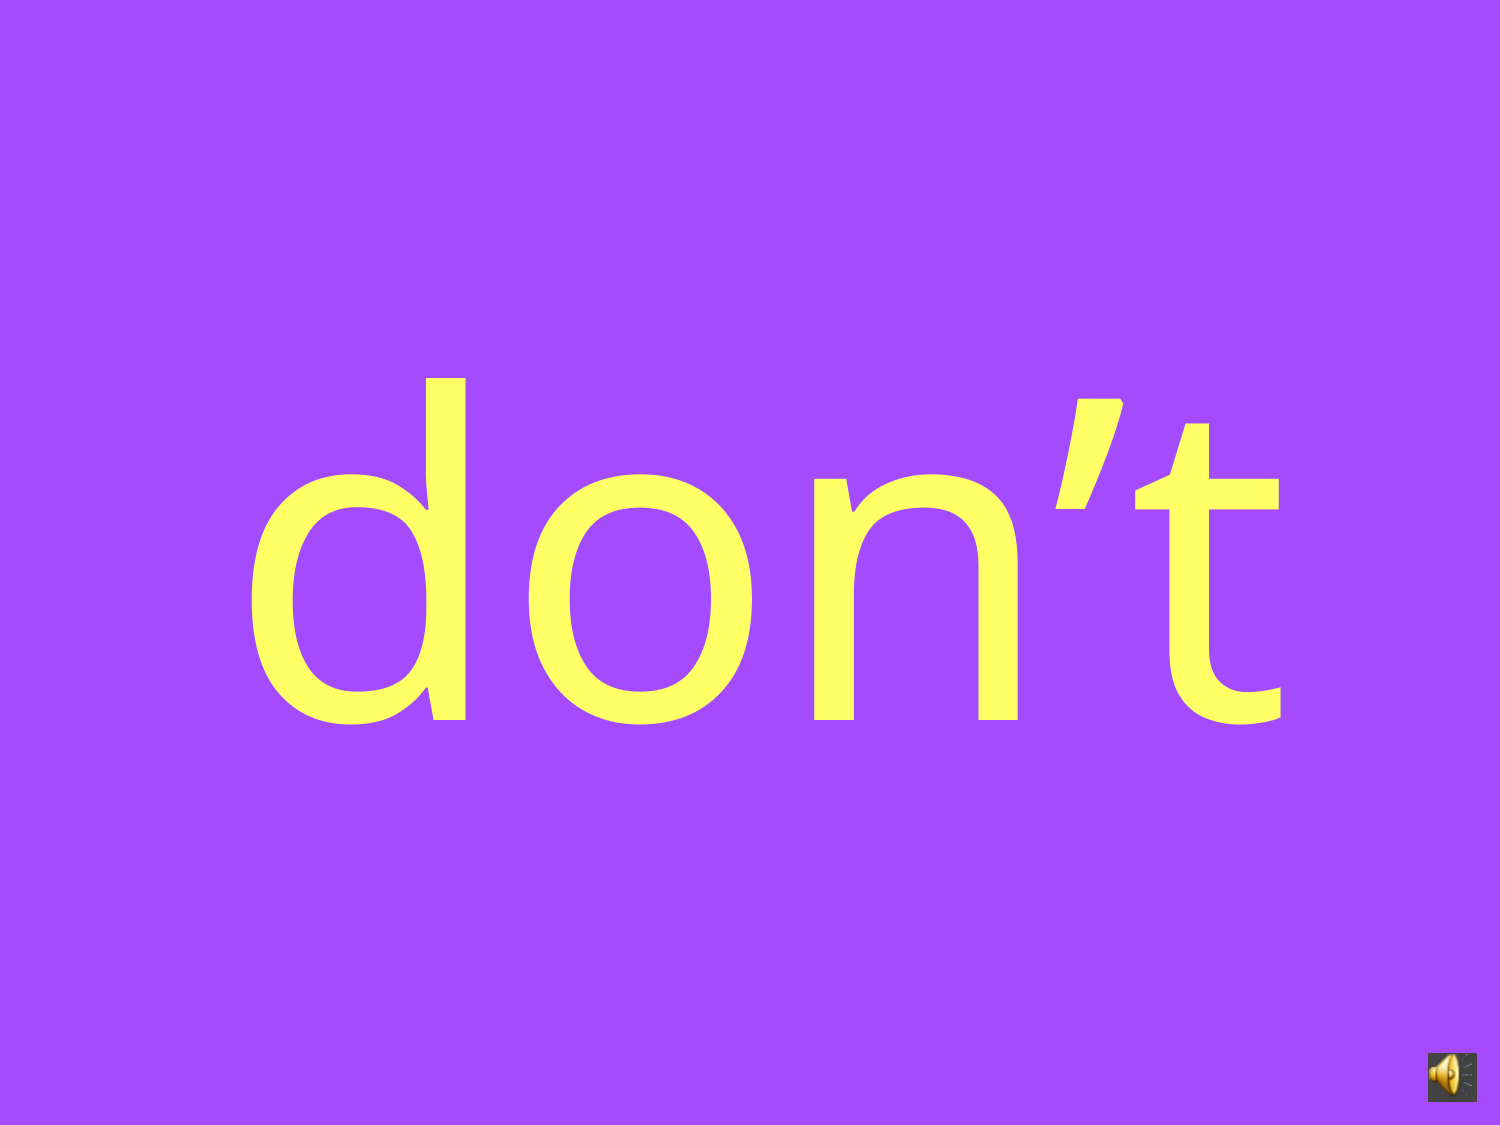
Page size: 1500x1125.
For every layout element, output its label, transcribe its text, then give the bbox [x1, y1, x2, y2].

subtitle don’t [212, 262, 1450, 763]
picture [1427, 1052, 1478, 1103]
